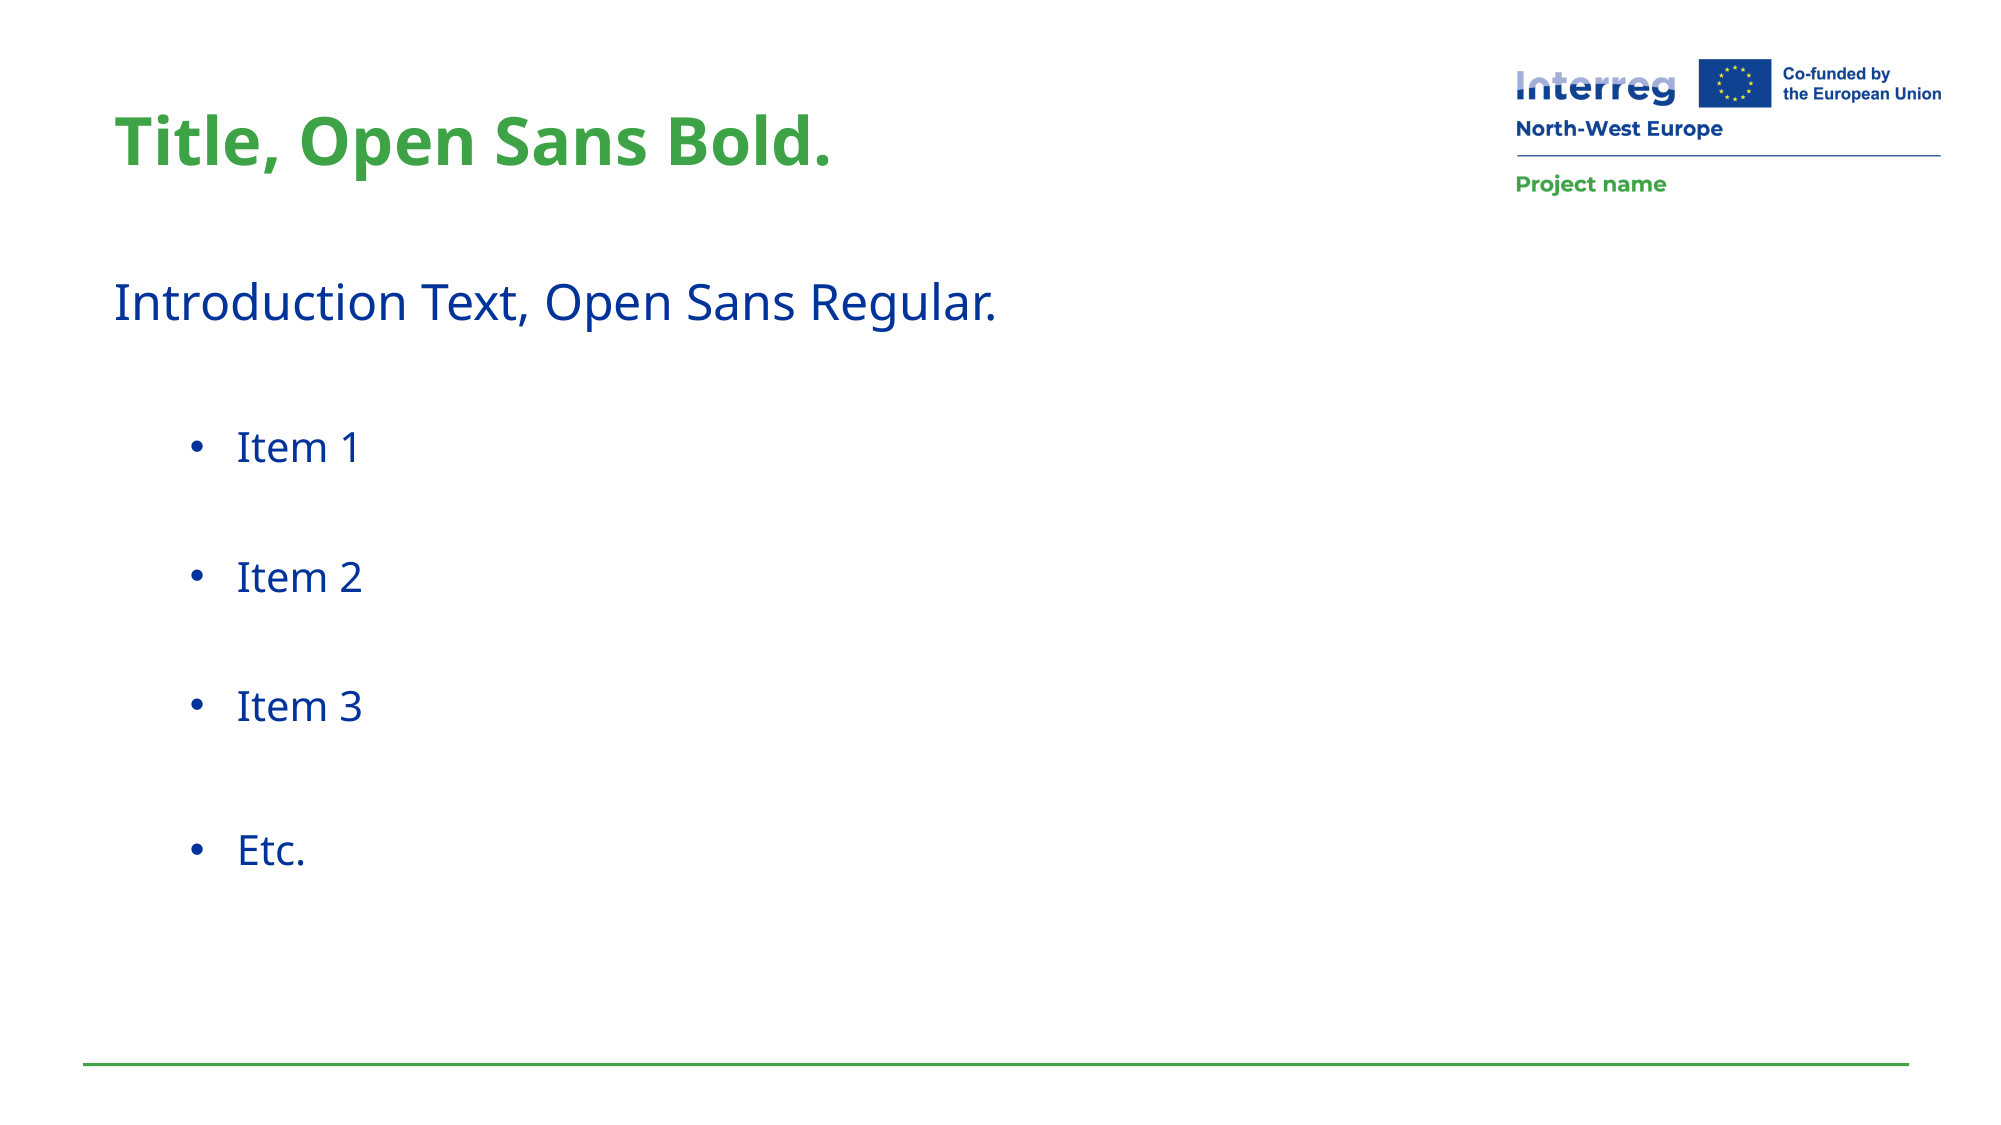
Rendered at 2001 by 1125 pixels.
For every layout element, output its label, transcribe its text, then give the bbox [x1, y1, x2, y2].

title Title, Open Sans Bold. [99, 45, 1282, 233]
list Introduction Text, Open Sans Regular. Item 1 Item 2 Item 3 Etc. [99, 262, 1900, 1005]
picture [1458, 0, 2000, 251]
